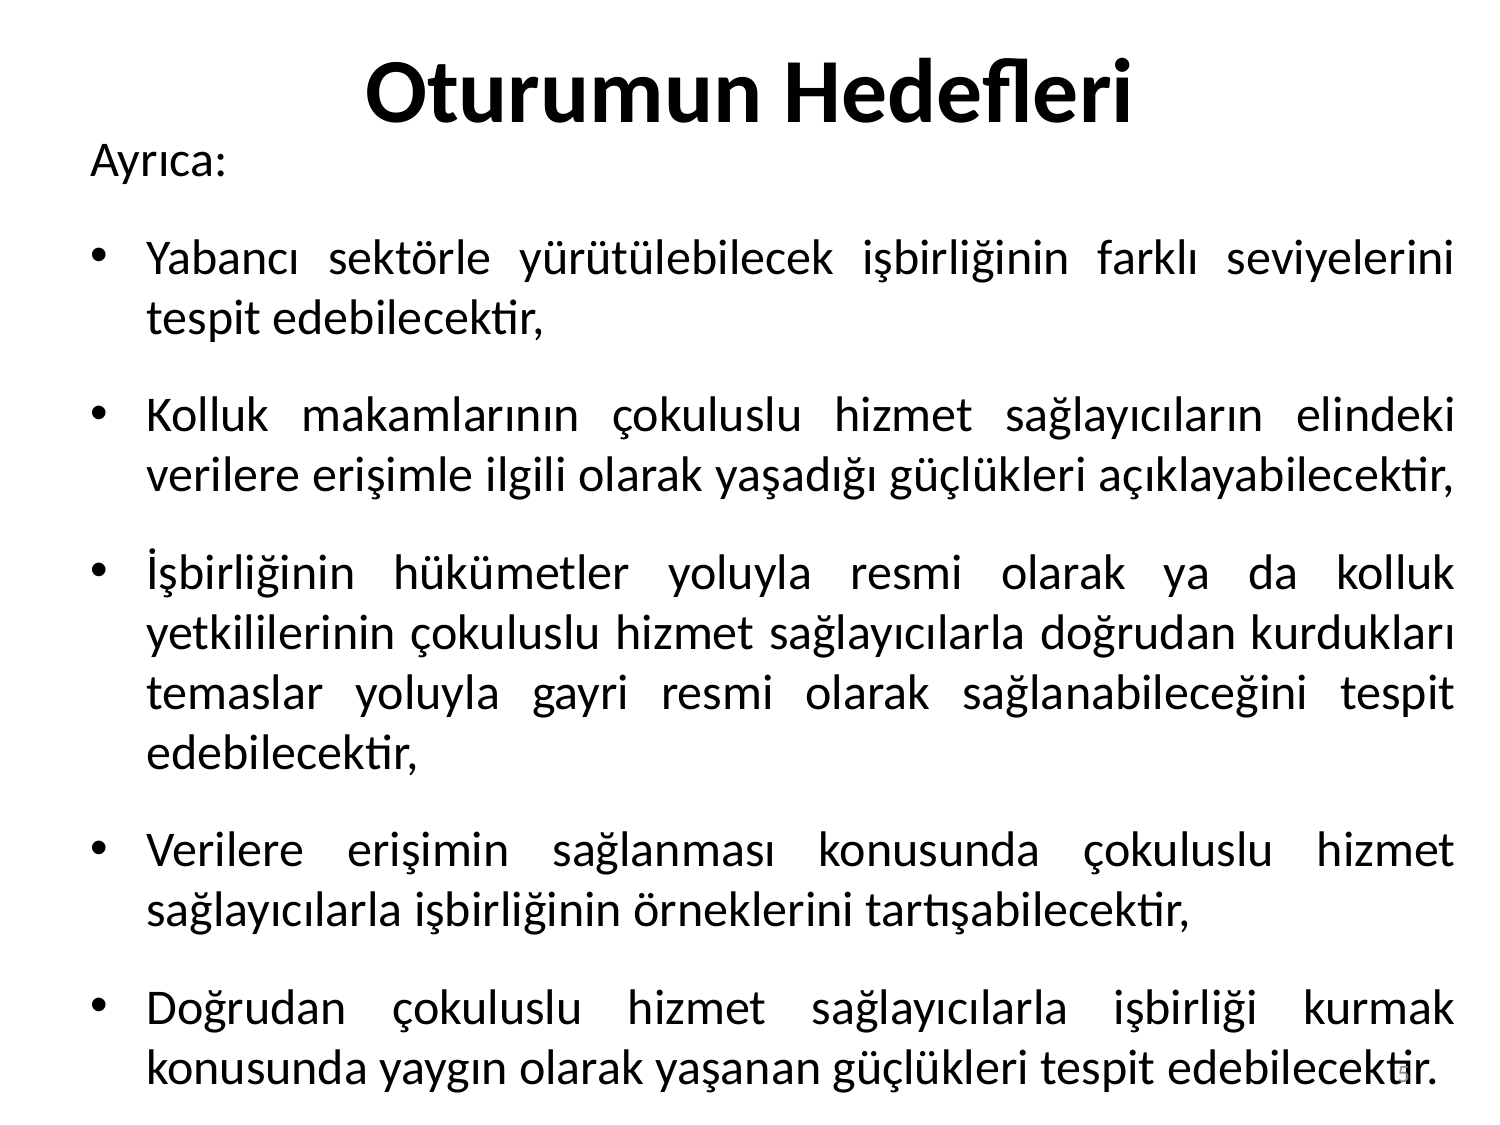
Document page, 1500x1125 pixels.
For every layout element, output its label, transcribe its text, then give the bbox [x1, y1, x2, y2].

list Ayrıca: Yabancı sektörle yürütülebilecek işbirliğinin farklı seviyelerini tespit edebilecektir, Kolluk makamlarının çokuluslu hizmet sağlayıcıların elindeki verilere erişimle ilgili olarak yaşadığı güçlükleri açıklayabilecektir, İşbirliğinin hükümetler yoluyla resmi olarak ya da kolluk yetkililerinin çokuluslu hizmet sağlayıcılarla doğrudan kurdukları temaslar yoluyla gayri resmi olarak sağlanabileceğini tespit edebilecektir, Verilere erişimin sağlanması konusunda çokuluslu hizmet sağlayıcılarla işbirliğinin örneklerini tartışabilecektir, Doğrudan çokuluslu hizmet sağlayıcılarla işbirliği kurmak konusunda yaygın olarak yaşanan güçlükleri tespit edebilecektir. [75, 119, 1472, 967]
title Oturumun Hedefleri [75, 23, 1425, 151]
slide_number 5 [1074, 1042, 1425, 1103]
